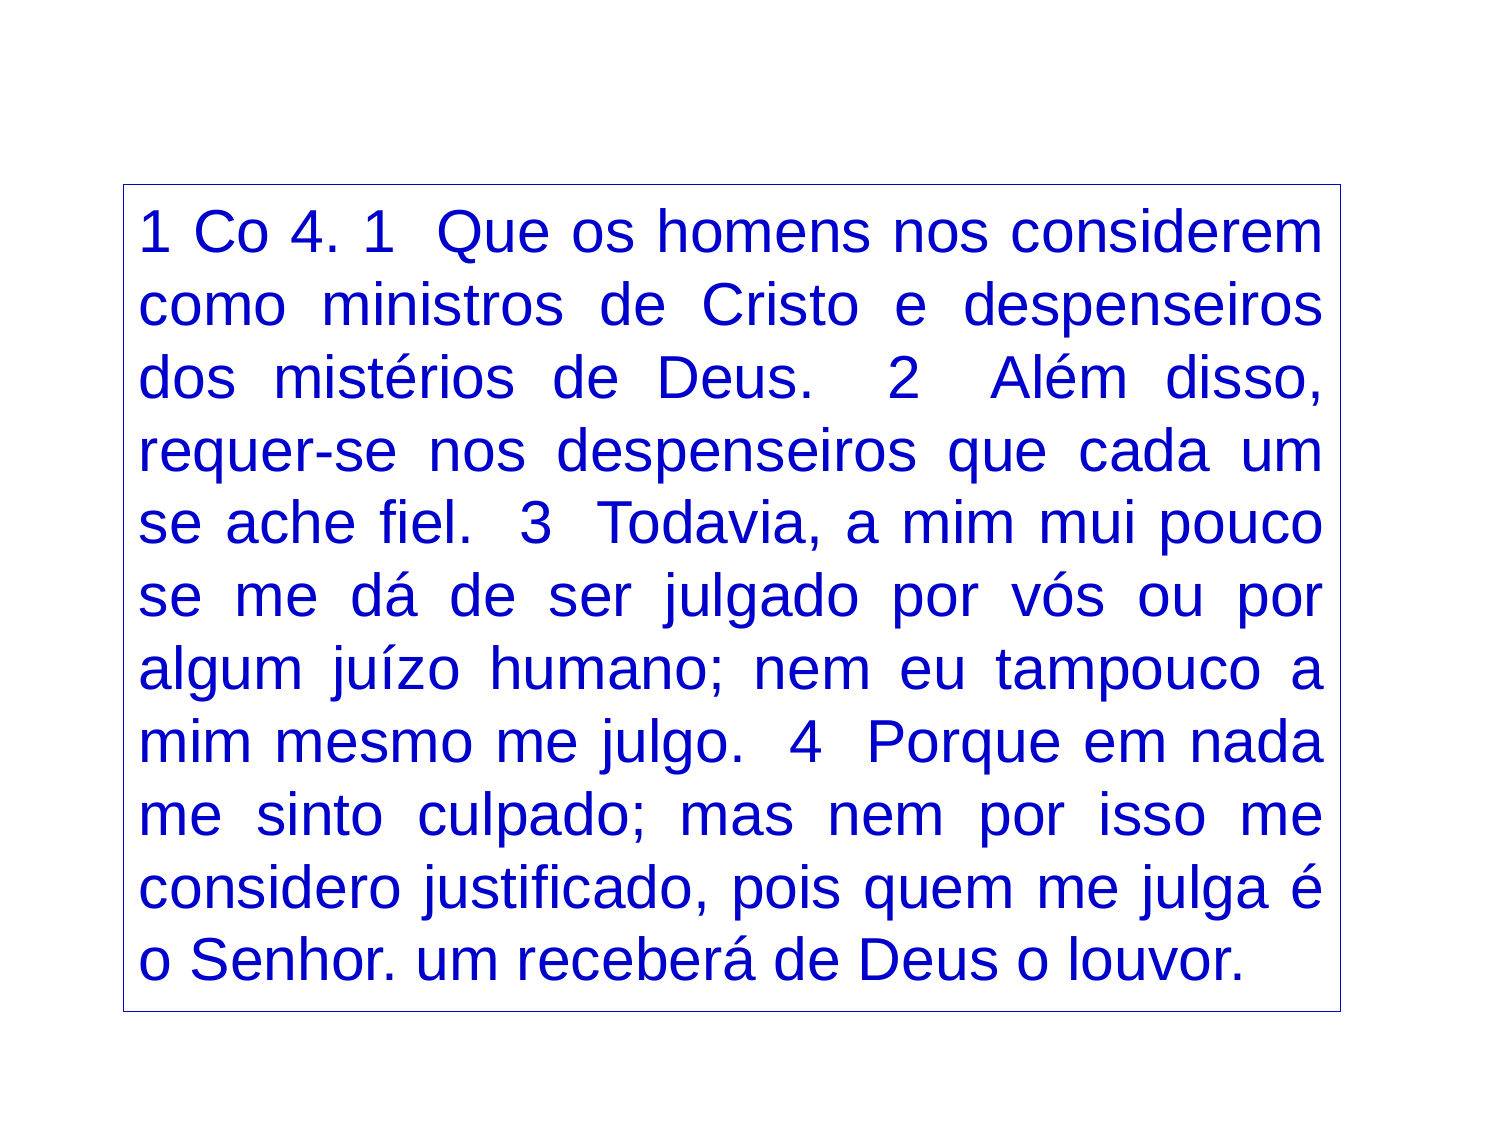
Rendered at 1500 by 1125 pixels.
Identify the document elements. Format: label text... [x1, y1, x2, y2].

list 1 Co 4. 1 Que os homens nos considerem como ministros de Cristo e despenseiros dos mistérios de Deus. 2 Além disso, requer-se nos despenseiros que cada um se ache fiel. 3 Todavia, a mim mui pouco se me dá de ser julgado por vós ou por algum juízo humano; nem eu tampouco a mim mesmo me julgo. 4 Porque em nada me sinto culpado; mas nem por isso me considero justificado, pois quem me julga é o Senhor. um receberá de Deus o louvor. [123, 184, 1341, 1012]
